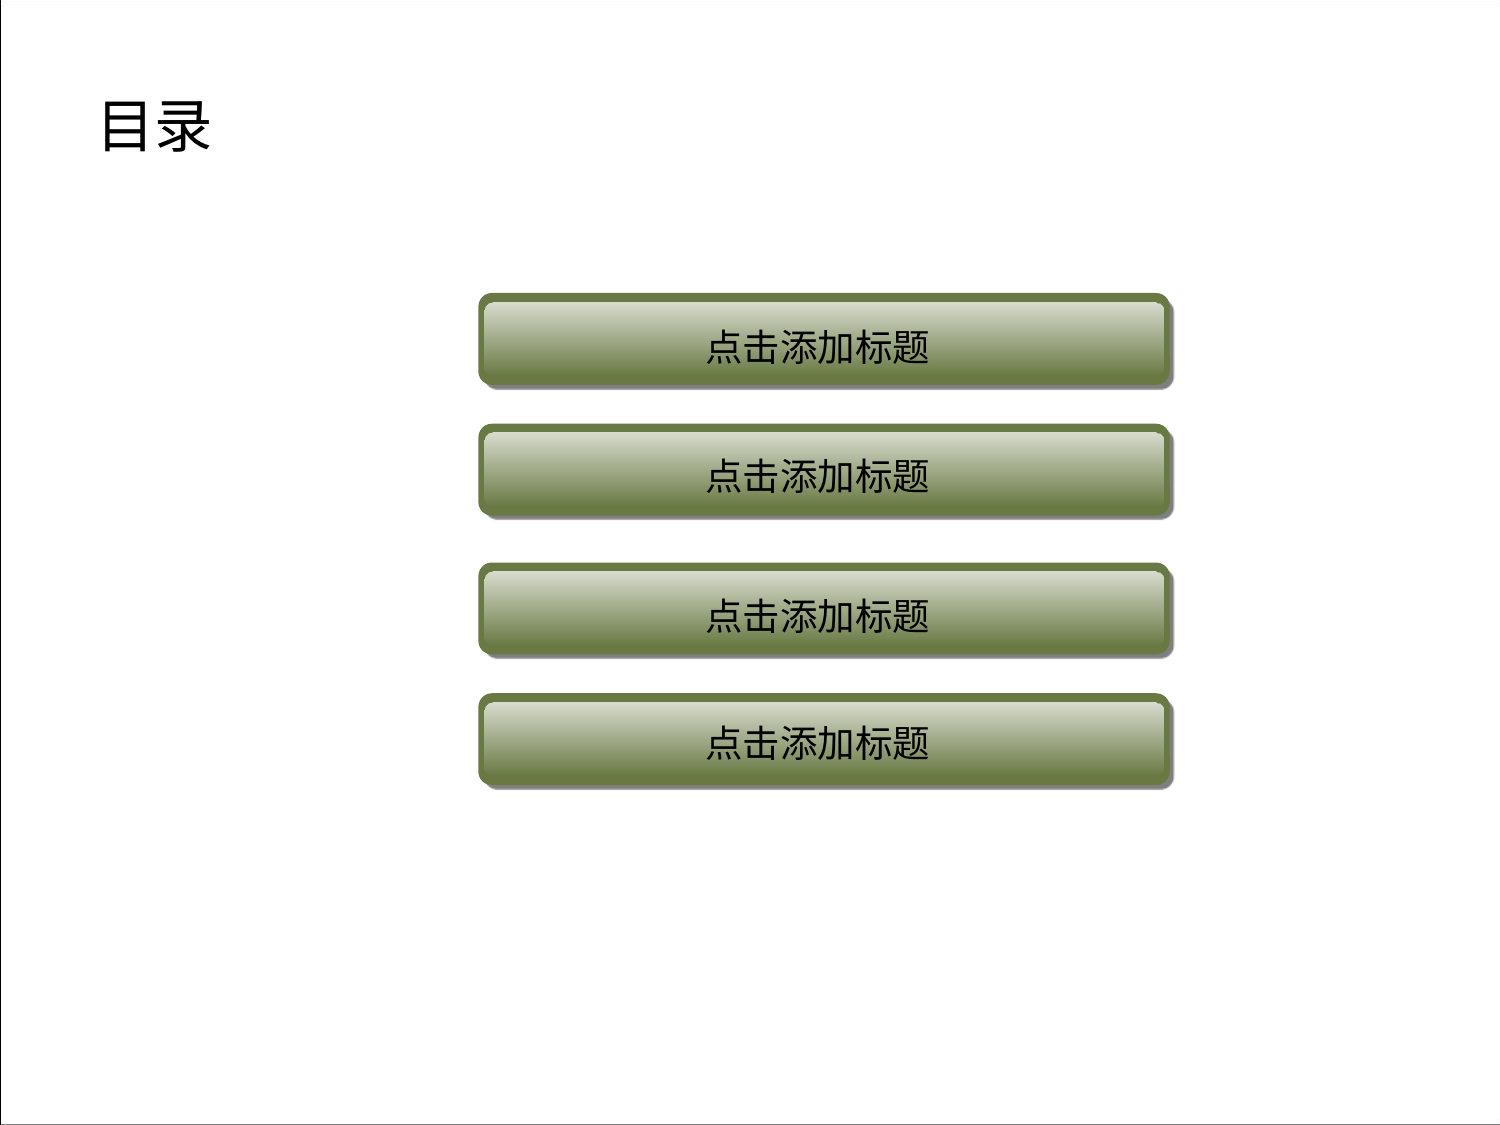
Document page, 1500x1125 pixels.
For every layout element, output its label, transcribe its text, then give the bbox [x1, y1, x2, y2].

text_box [478, 423, 1170, 516]
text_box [478, 692, 1170, 786]
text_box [478, 562, 1170, 655]
picture [0, 0, 1500, 1125]
text_box 目录 [81, 82, 246, 167]
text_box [478, 292, 1170, 386]
